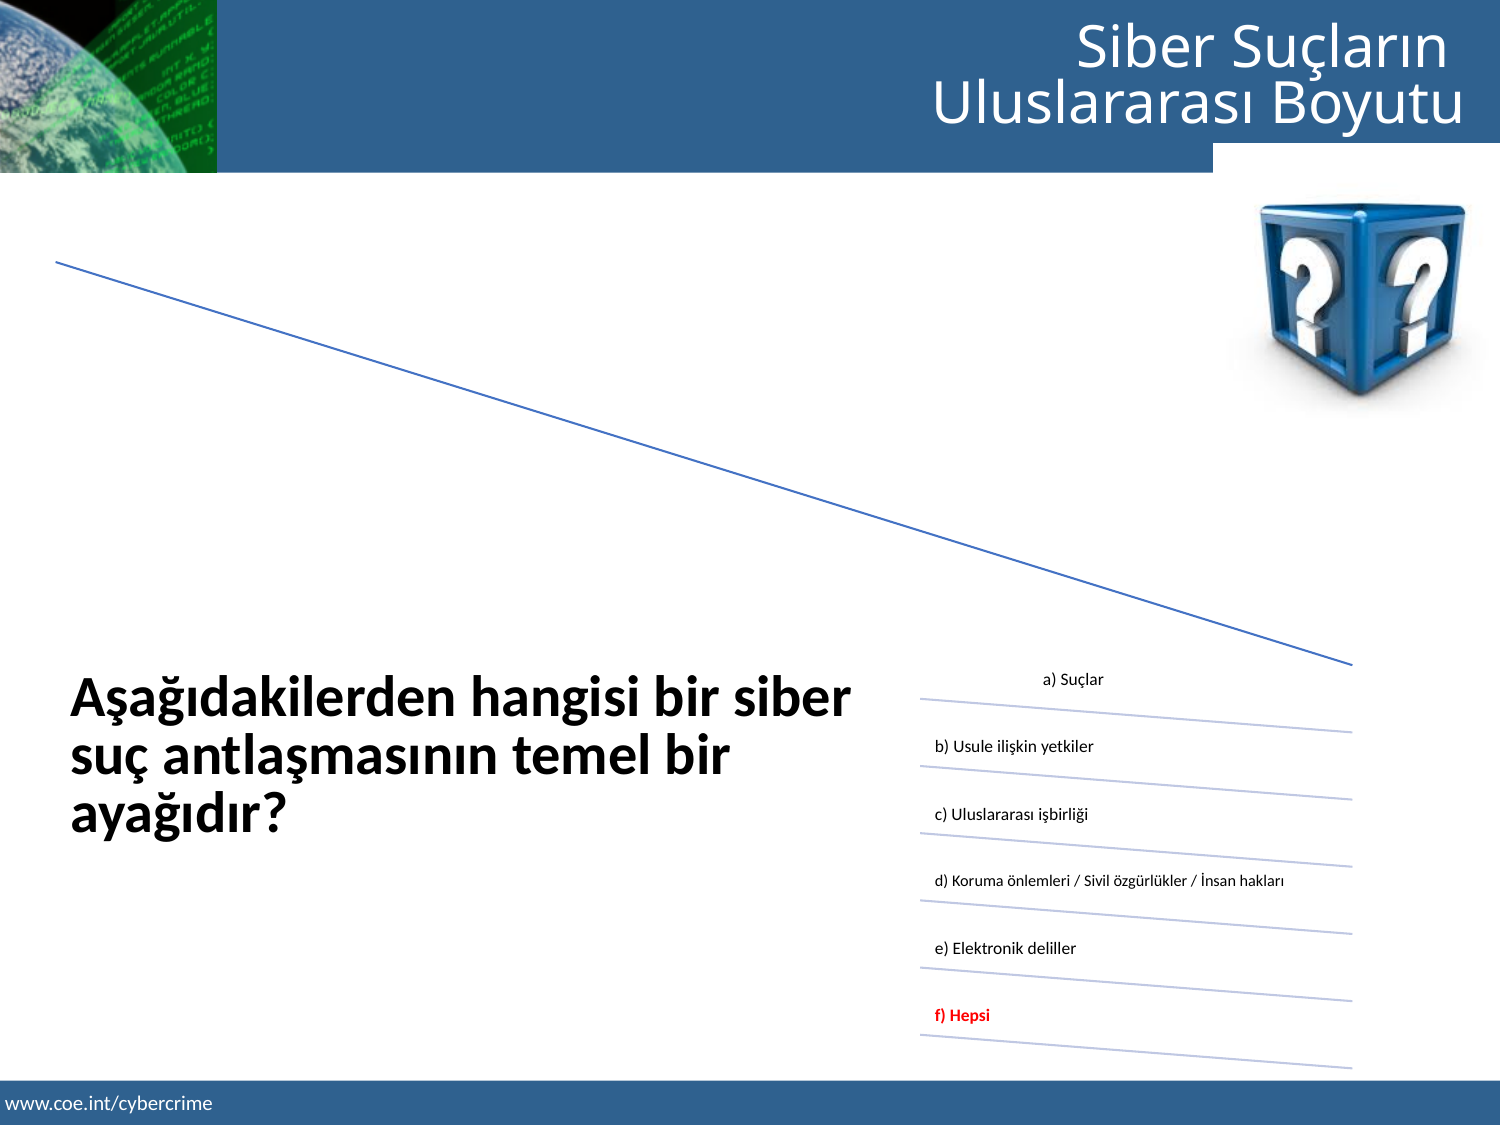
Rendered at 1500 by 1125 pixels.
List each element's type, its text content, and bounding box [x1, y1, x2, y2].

text_box Siber Suçların Uluslararası Boyutu [515, 15, 1480, 143]
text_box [55, 261, 1353, 1069]
picture [0, 1, 217, 173]
picture [1213, 143, 1500, 434]
